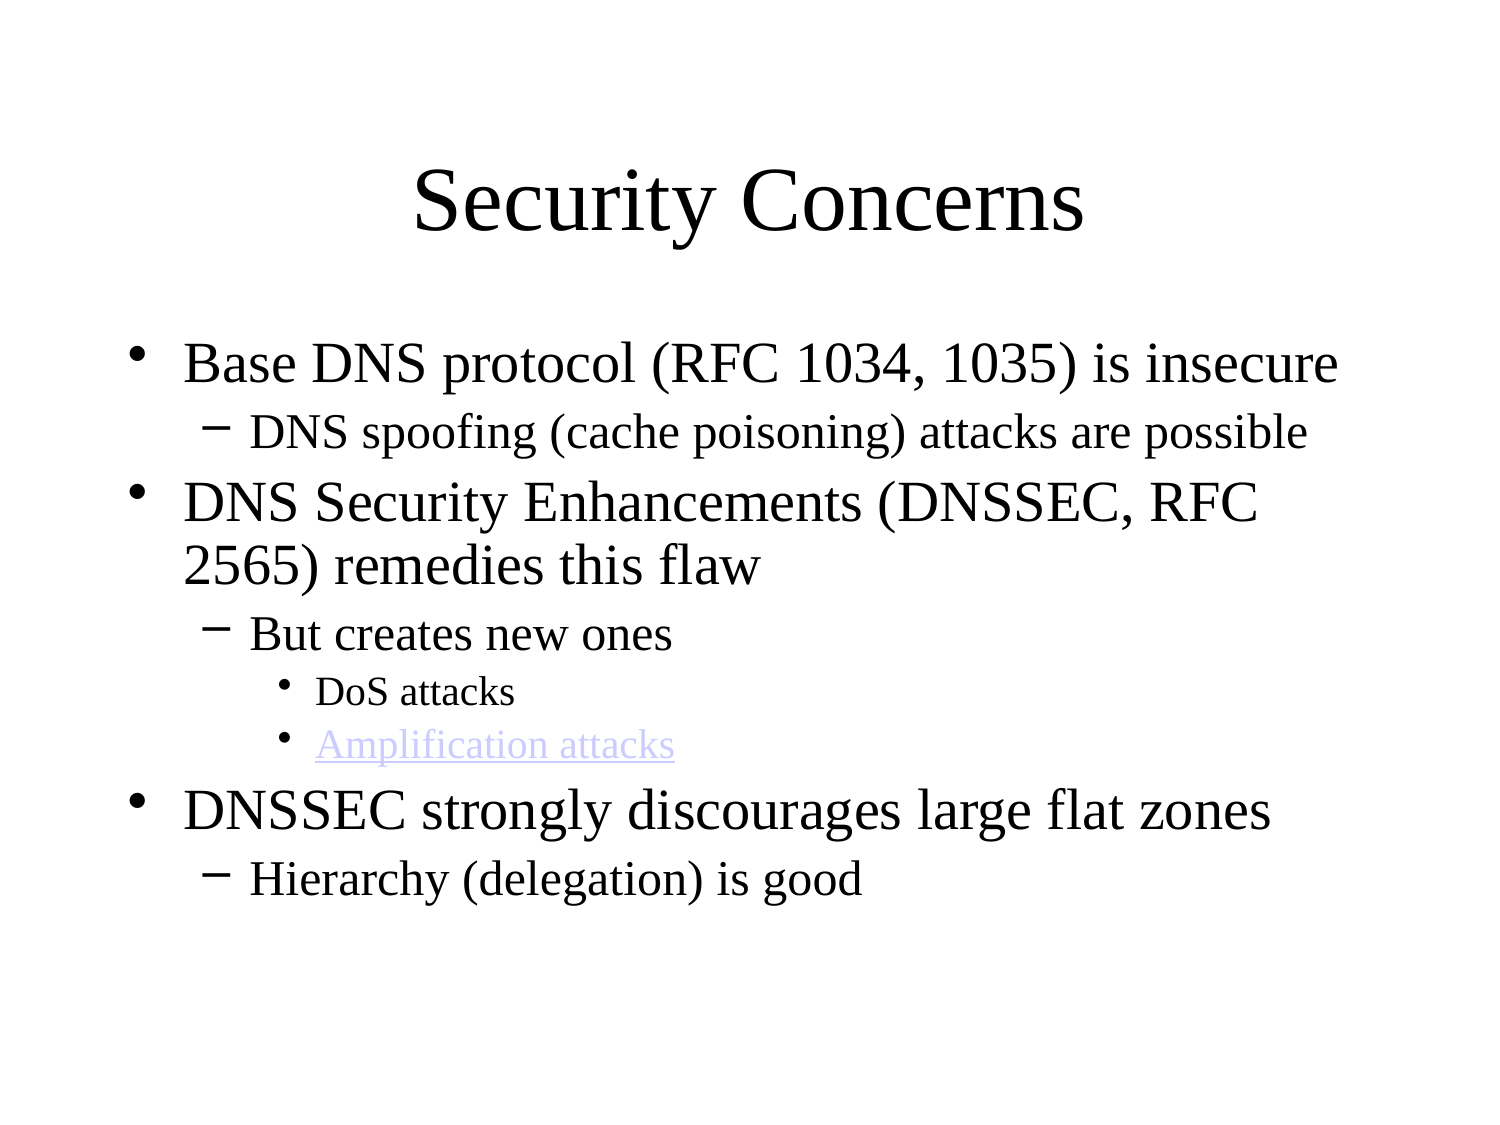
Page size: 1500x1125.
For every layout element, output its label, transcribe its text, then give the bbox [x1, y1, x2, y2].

title Security Concerns [112, 99, 1388, 288]
list Base DNS protocol (RFC 1034, 1035) is insecure DNS spoofing (cache poisoning) attacks are possible DNS Security Enhancements (DNSSEC, RFC 2565) remedies this flaw But creates new ones DoS attacks Amplification attacks DNSSEC strongly discourages large flat zones Hierarchy (delegation) is good [112, 324, 1388, 1000]
